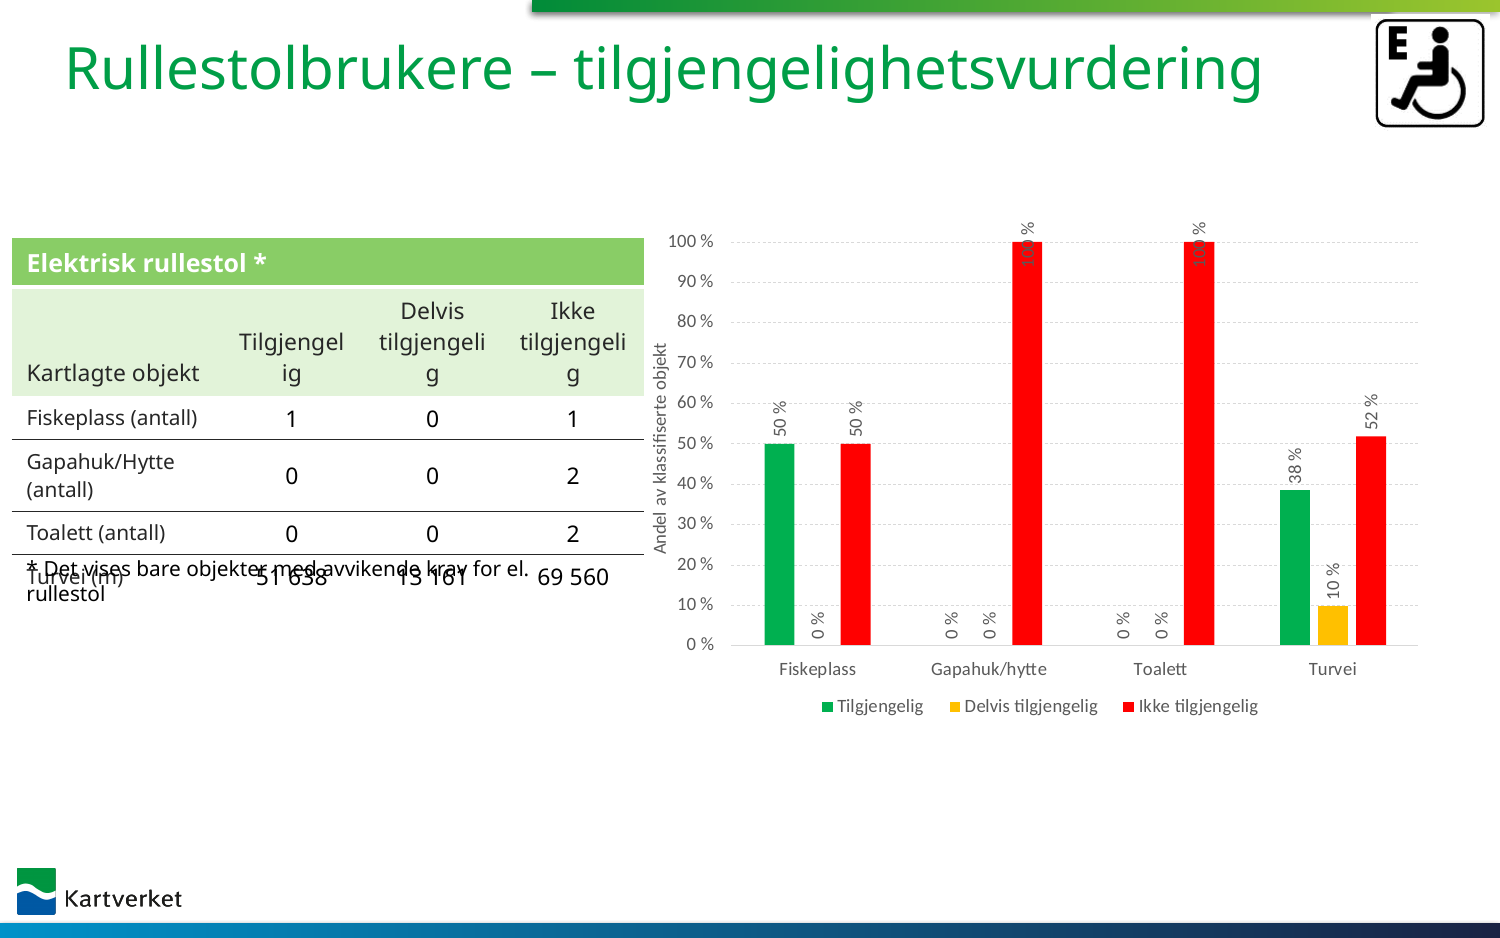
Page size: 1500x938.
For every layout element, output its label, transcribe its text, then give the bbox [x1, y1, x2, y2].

table_header Elektrisk rullestol * [12, 238, 638, 285]
table_cell 2 [503, 512, 638, 554]
table_cell 2 [503, 440, 638, 511]
picture [643, 218, 1429, 728]
table_cell Toalett (antall) [12, 512, 222, 548]
table_cell 0 [222, 440, 362, 511]
text_box Rullestolbrukere – tilgjengelighetsvurdering [49, 12, 1372, 109]
table_cell 0 [362, 512, 503, 548]
text_box * Det vises bare objekter med avvikende krav for el. rullestol [11, 548, 597, 613]
table_cell Ikke tilgjengelig [503, 289, 638, 396]
table_cell 69 560 [597, 555, 638, 598]
table_cell Gapahuk/Hytte (antall) [12, 440, 222, 511]
table_cell 0 [362, 396, 503, 439]
table_cell 0 [222, 512, 362, 548]
table_cell 1 [222, 396, 362, 439]
table_cell Tilgjengelig [222, 289, 362, 396]
table_cell Delvis tilgjengelig [362, 289, 503, 396]
table_cell 0 [362, 440, 503, 511]
table_cell Kartlagte objekt [12, 289, 222, 396]
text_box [1371, 13, 1491, 133]
table_cell 1 [503, 396, 638, 439]
table_cell Fiskeplass (antall) [12, 396, 222, 439]
